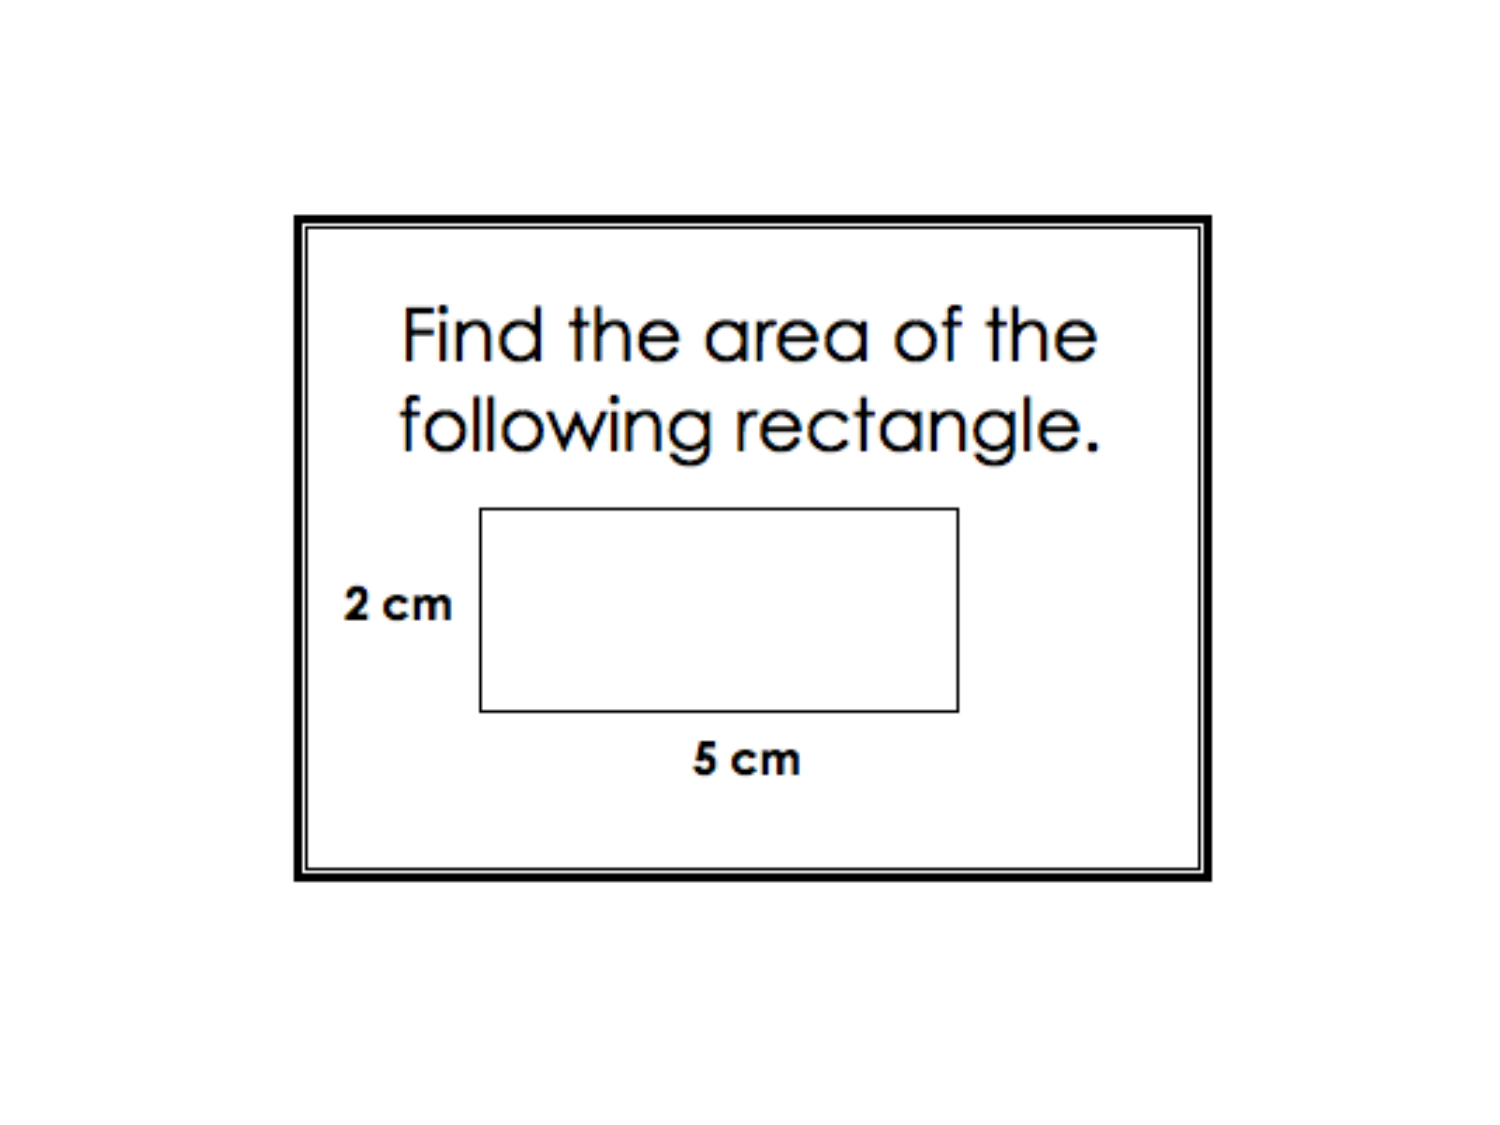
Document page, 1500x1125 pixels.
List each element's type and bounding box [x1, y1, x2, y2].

picture [274, 199, 1241, 908]
